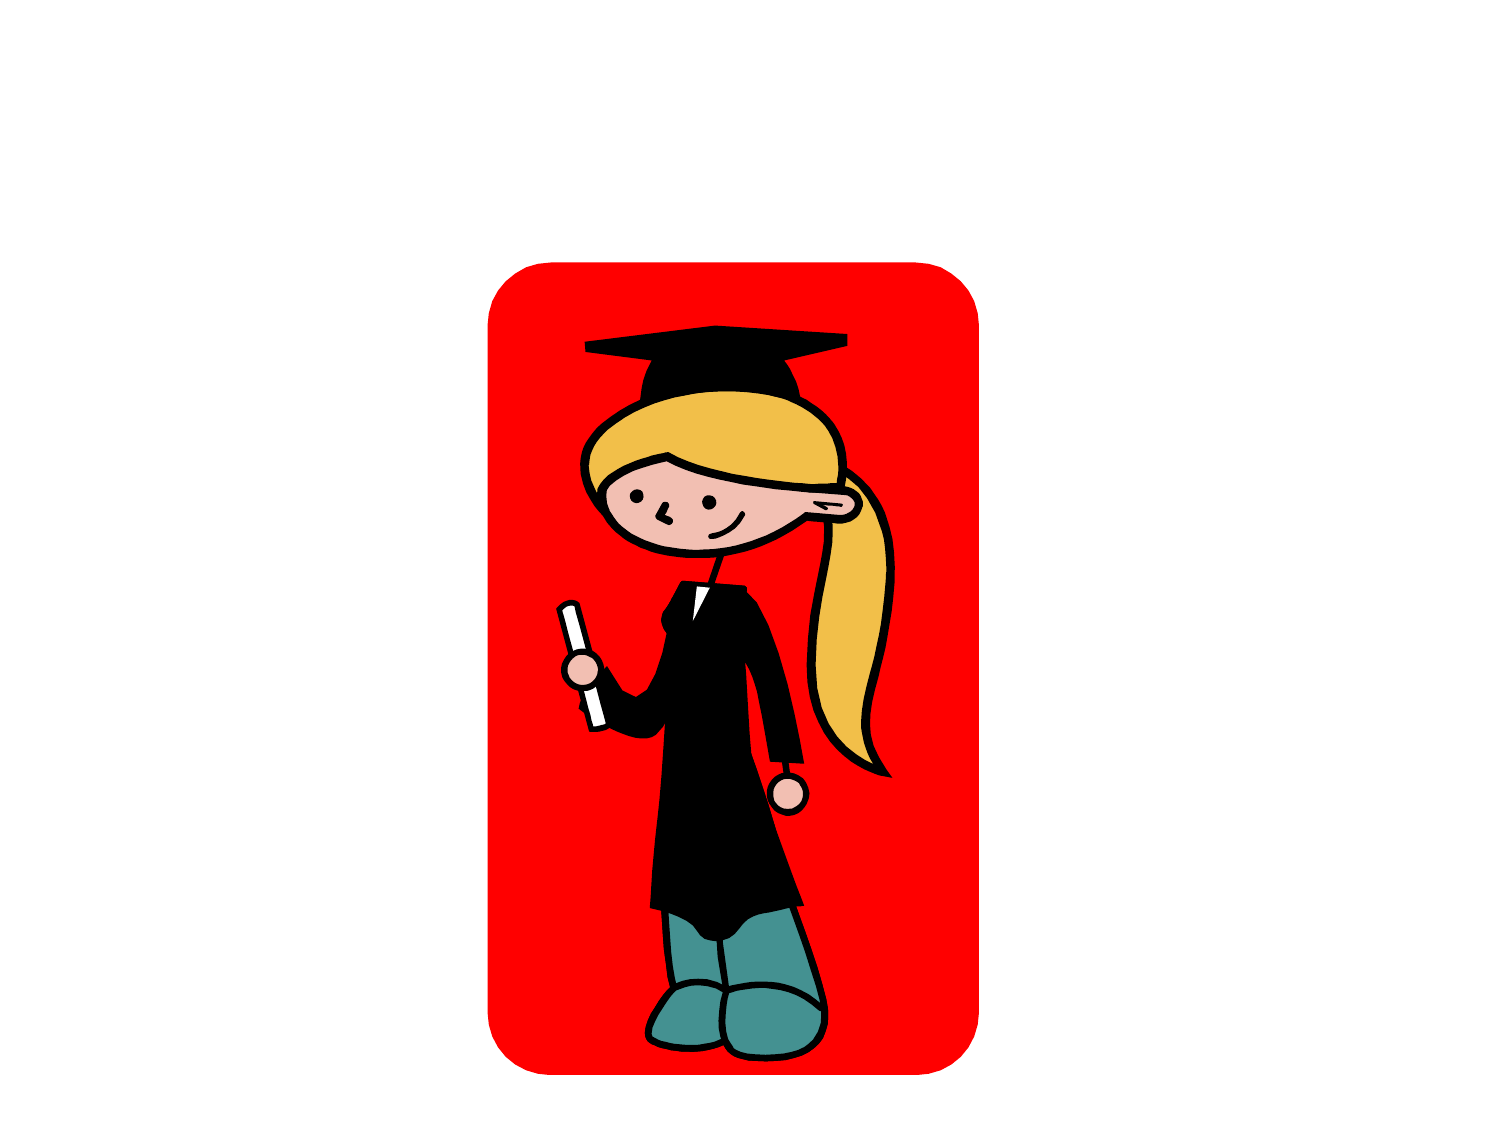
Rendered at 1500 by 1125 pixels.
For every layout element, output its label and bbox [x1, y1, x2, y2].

picture [487, 262, 980, 1076]
